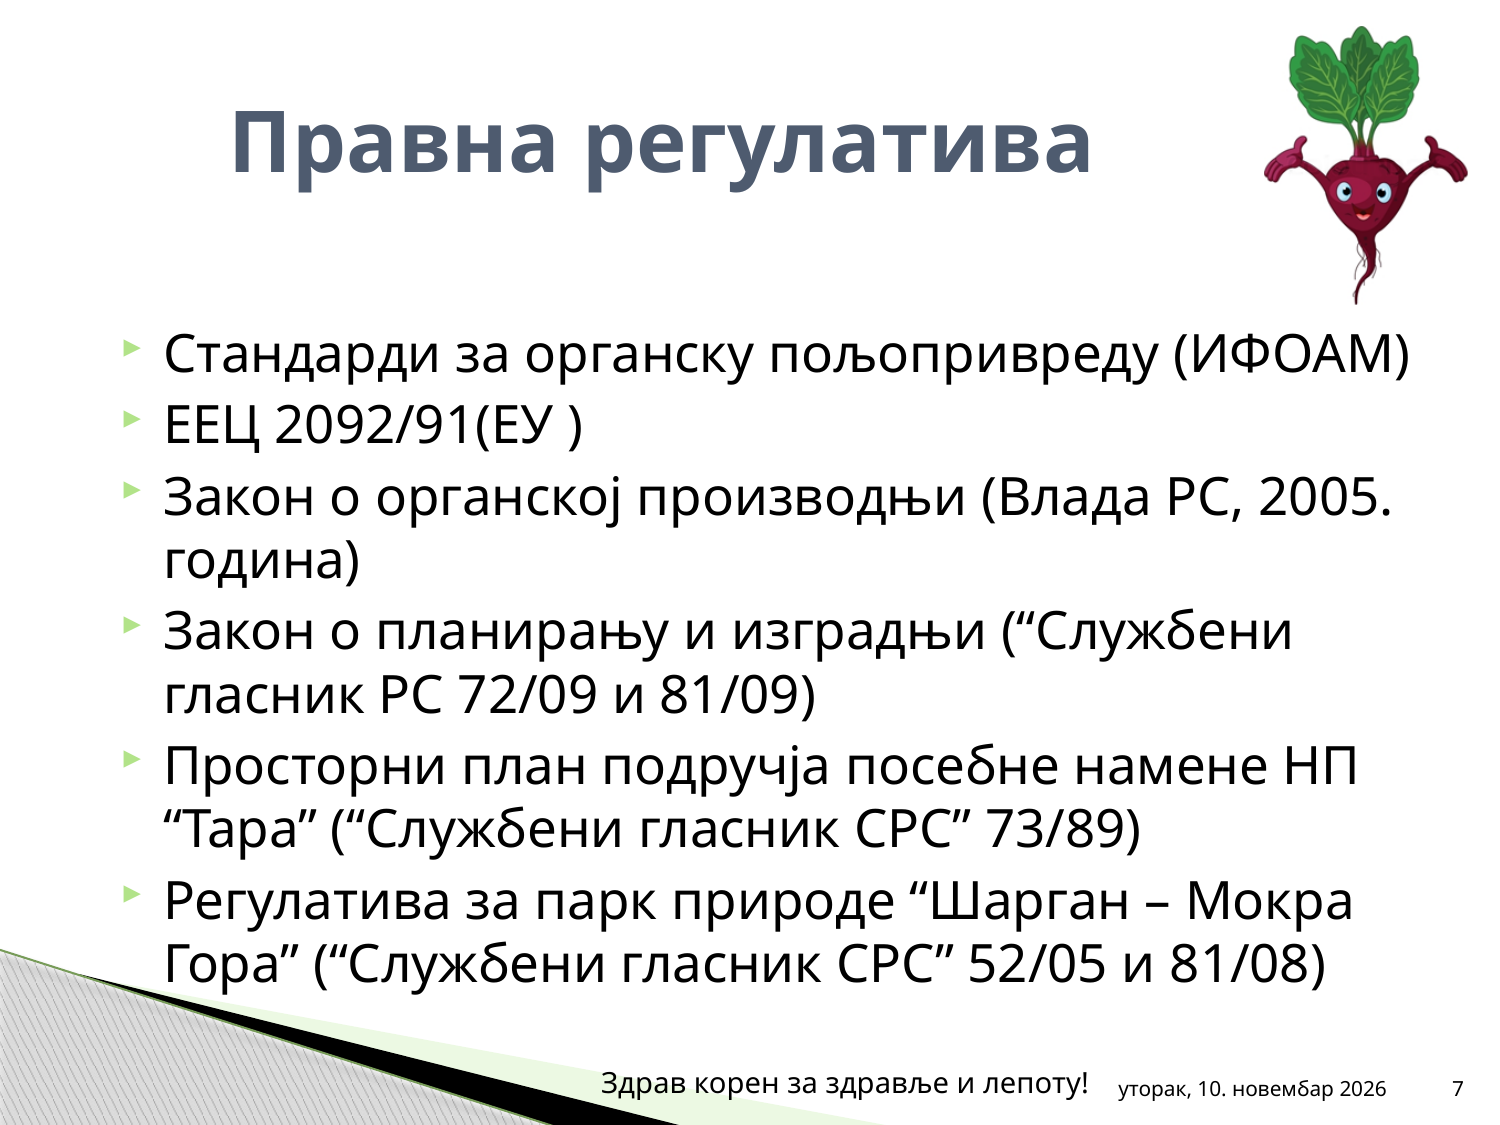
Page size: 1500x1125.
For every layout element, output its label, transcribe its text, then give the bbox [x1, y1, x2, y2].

footer Здрав корен за здравље и лепоту! [575, 1051, 1105, 1112]
picture [1262, 24, 1471, 308]
list Стандарди за органску пољопривреду (ИФОАМ) ЕЕЦ 2092/91(ЕУ ) Закон о органској производњи (Влада РС, 2005. година) Закон о планирању и изградњи (“Службени гласник РС 72/09 и 81/09) Просторни план подручја посебне намене НП “Тара” (“Службени гласник СРС” 73/89) Регулатива за парк природе “Шарган – Мокра Гора” (“Службени гласник СРС” 52/05 и 81/08) [87, 312, 1438, 1011]
slide_number среда, 31. октобар 2012 [1105, 1051, 1418, 1112]
slide_number 7 [1418, 1051, 1479, 1112]
title Правна регулатива [75, 45, 1250, 233]
